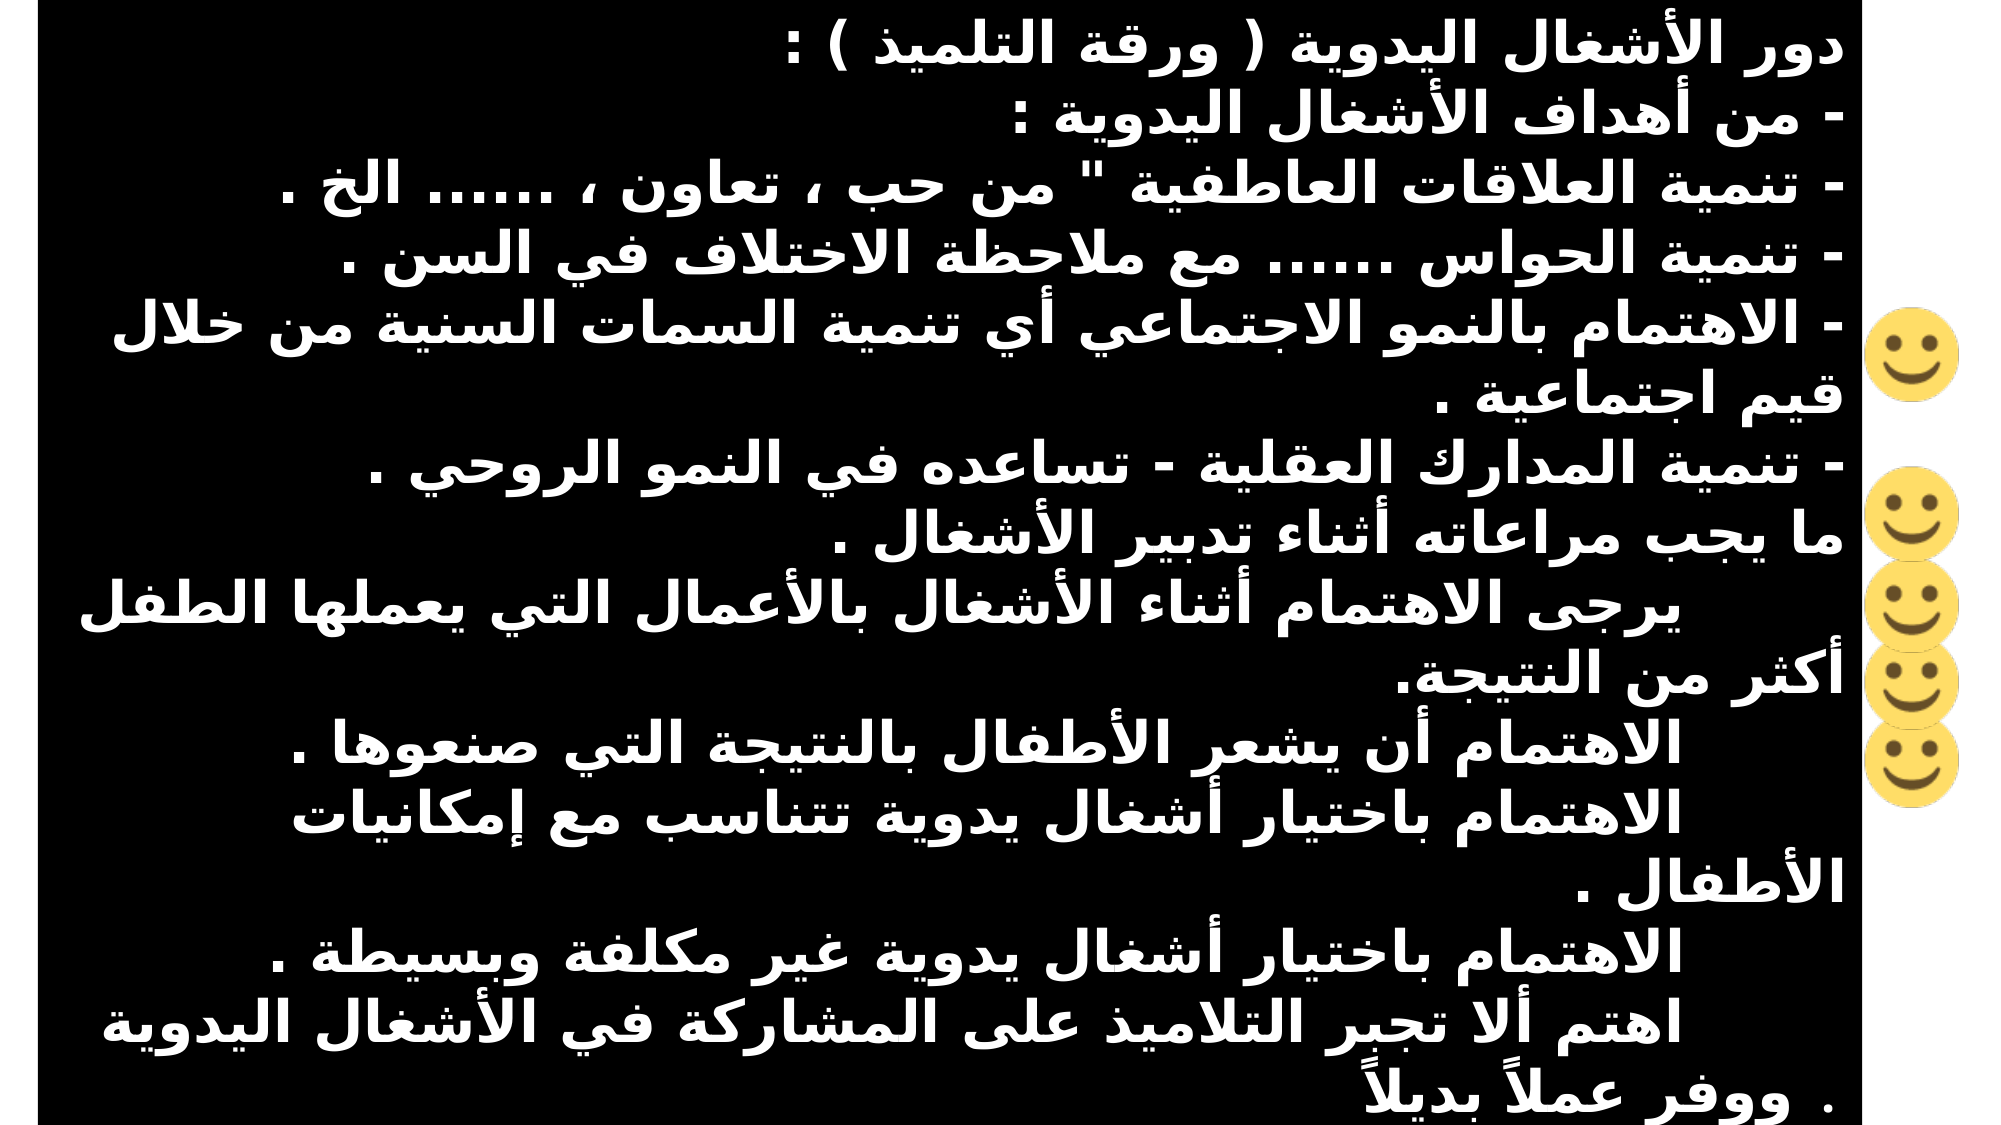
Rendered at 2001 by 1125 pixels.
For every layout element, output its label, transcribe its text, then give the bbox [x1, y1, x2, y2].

text_box دور الأشغال اليدوية ( ورقة التلميذ ) : - من أهداف الأشغال اليدوية : - تنمية العلاقات العاطفية " من حب ، تعاون ، ...... الخ . - تنمية الحواس ...... مع ملاحظة الاختلاف في السن . - الاهتمام بالنمو الاجتماعي أي تنمية السمات السنية من خلال قيم اجتماعية . - تنمية المدارك العقلية - تساعده في النمو الروحي . ما يجب مراعاته أثناء تدبير الأشغال . يرجى الاهتمام أثناء الأشغال بالأعمال التي يعملها الطفل أكثر من النتيجة. الاهتمام أن يشعر الأطفال بالنتيجة التي صنعوها . الاهتمام باختيار أشغال يدوية تتناسب مع إمكانيات الأطفال . الاهتمام باختيار أشغال يدوية غير مكلفة وبسيطة . اهتم ألا تجبر التلاميذ على المشاركة في الأشغال اليدوية ووفر عملاً بديلاً . [37, 0, 1863, 1125]
picture [1862, 464, 1963, 811]
picture [1862, 305, 1963, 406]
